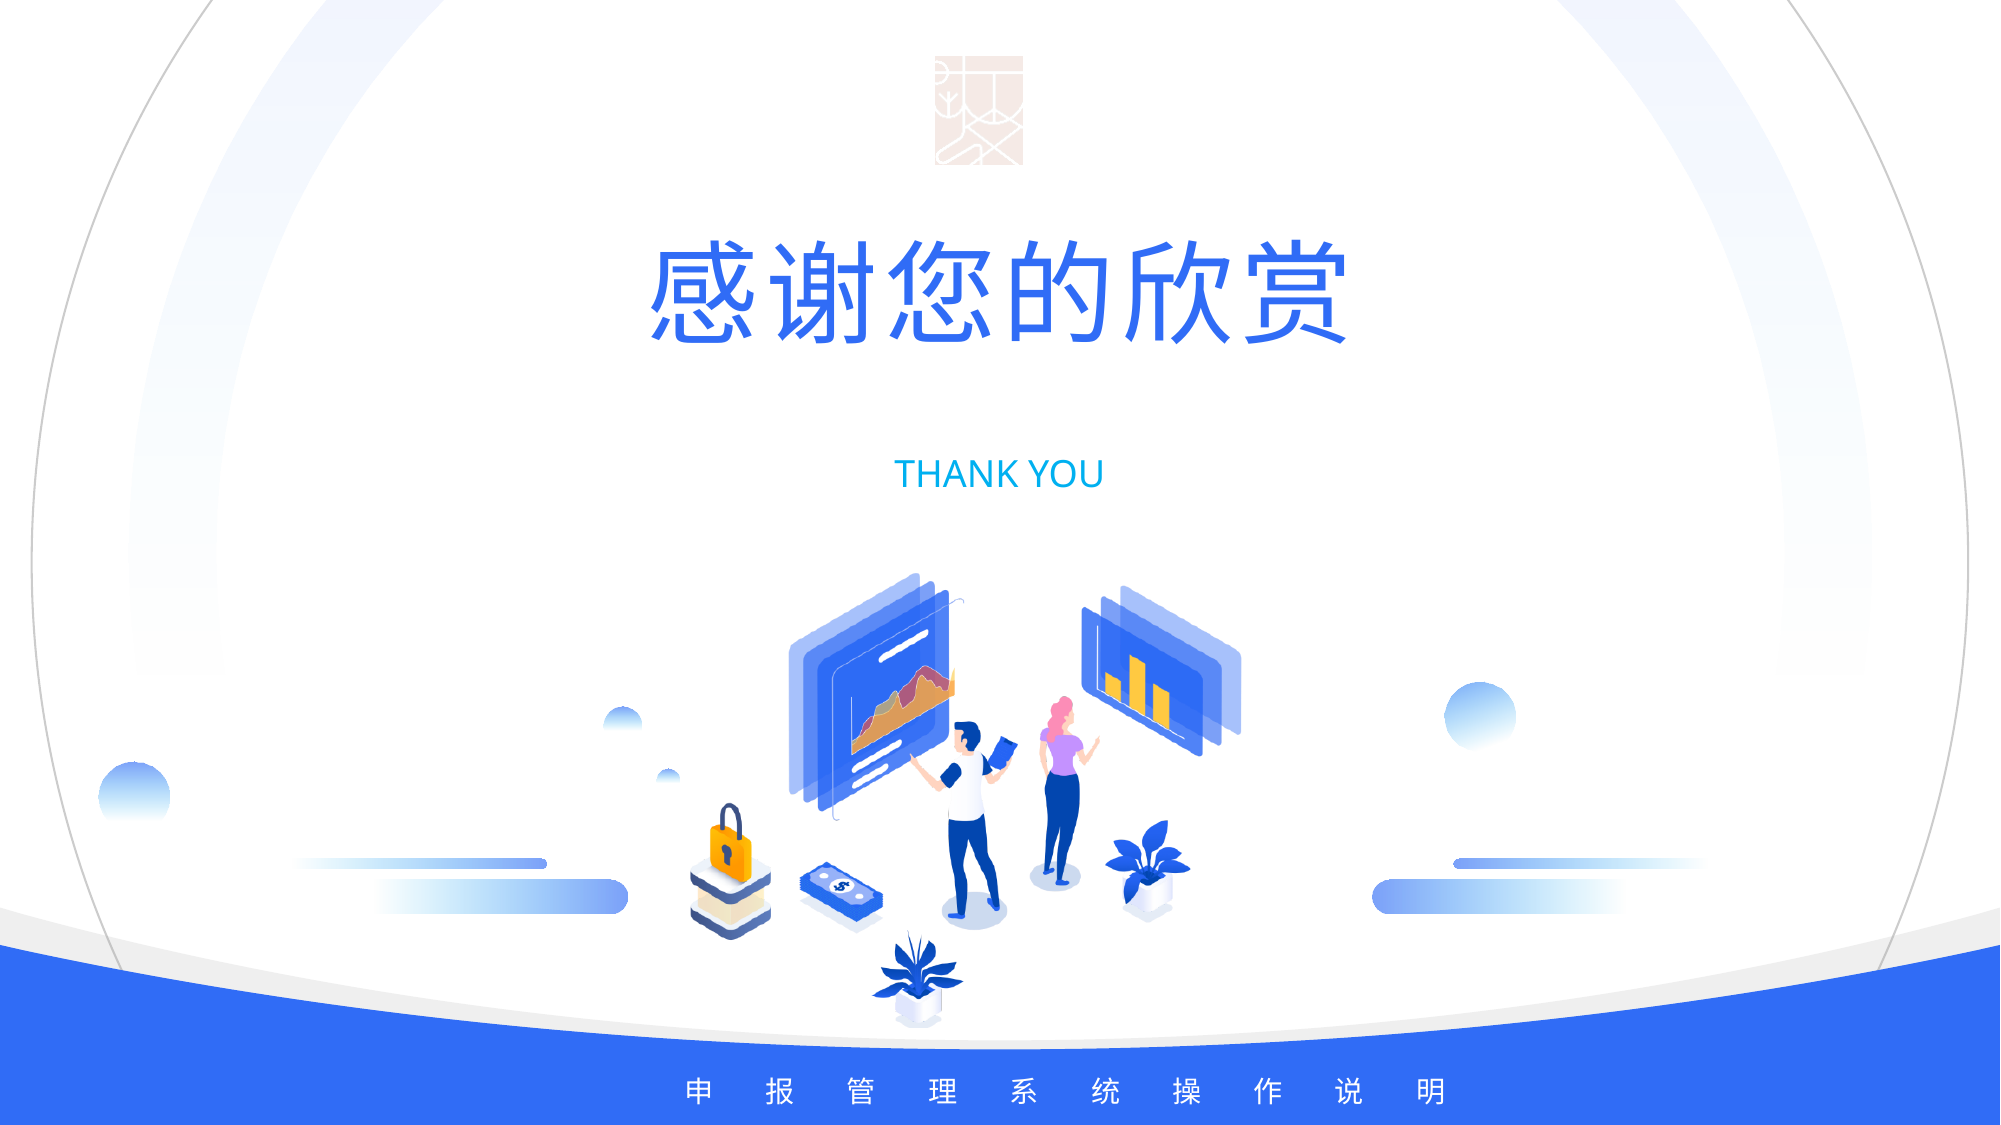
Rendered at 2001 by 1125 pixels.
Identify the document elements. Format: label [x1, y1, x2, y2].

picture [935, 56, 1023, 165]
picture [666, 914, 1250, 1028]
text_box [223, 858, 1777, 914]
picture [666, 554, 1250, 858]
text_box [0, 0, 2000, 1125]
